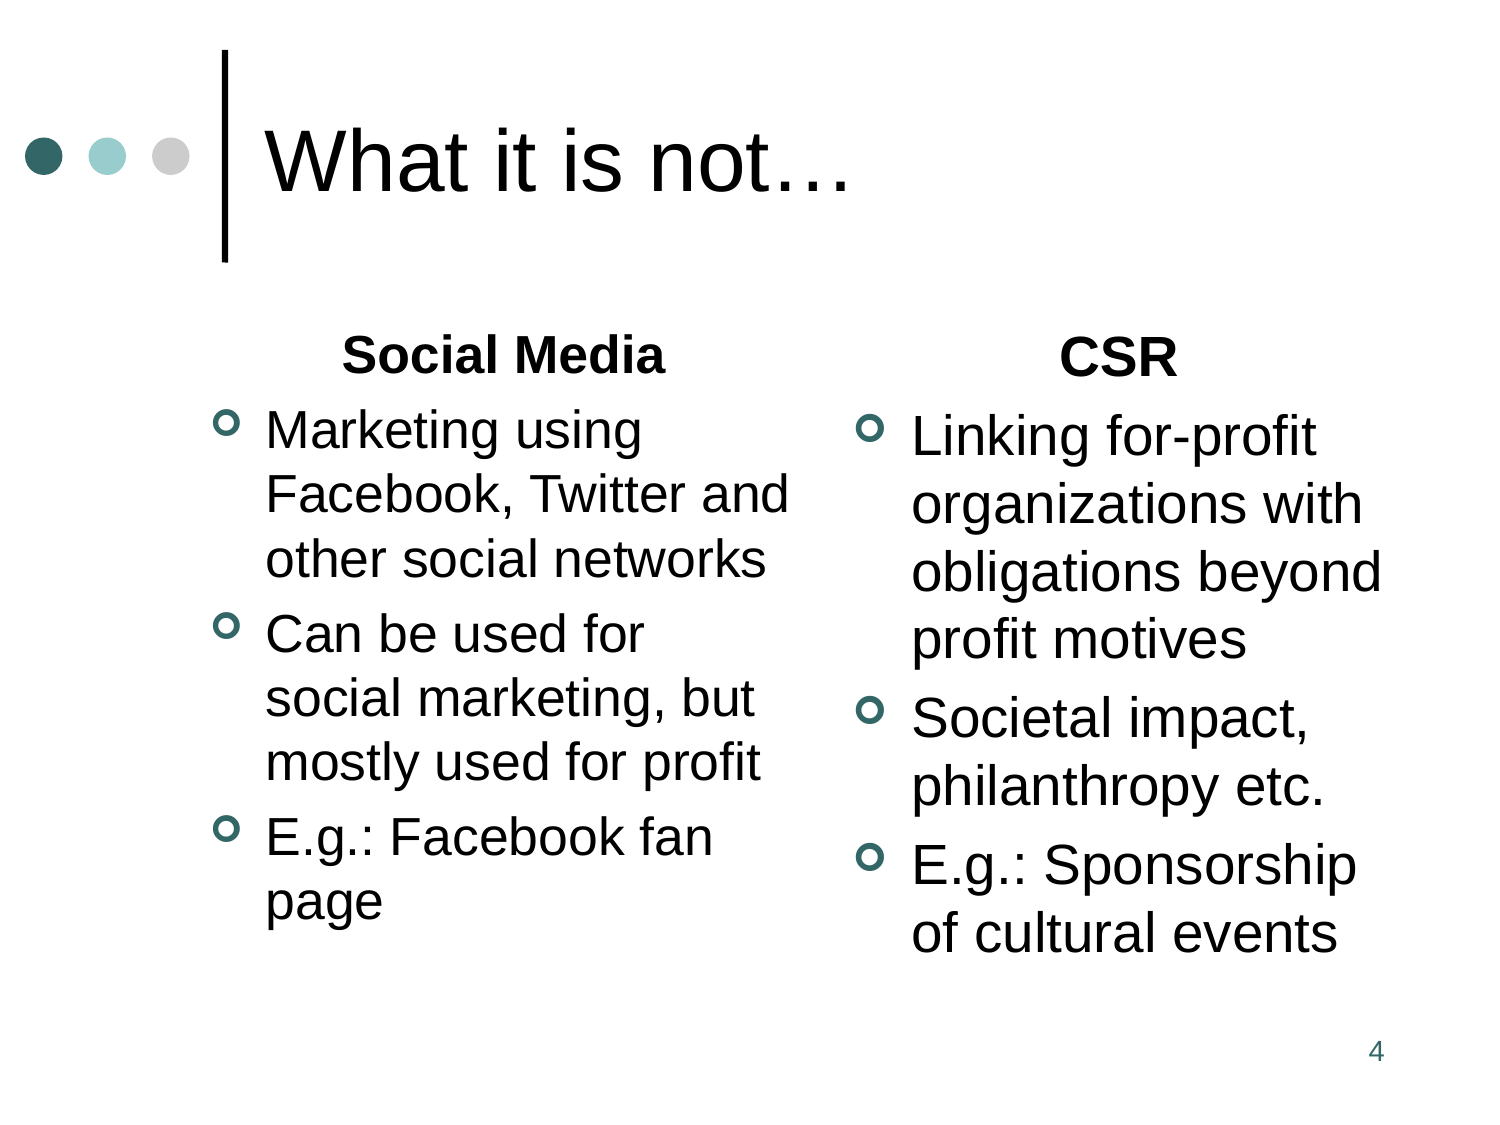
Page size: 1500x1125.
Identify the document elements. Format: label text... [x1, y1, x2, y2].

list Social Media Marketing using Facebook, Twitter and other social networks Can be used for social marketing, but mostly used for profit E.g.: Facebook fan page [194, 312, 813, 988]
slide_number 4 [1187, 1025, 1400, 1100]
title What it is not… [249, 31, 1400, 282]
list CSR Linking for-profit organizations with obligations beyond profit motives Societal impact, philanthropy etc. E.g.: Sponsorship of cultural events [837, 312, 1400, 988]
